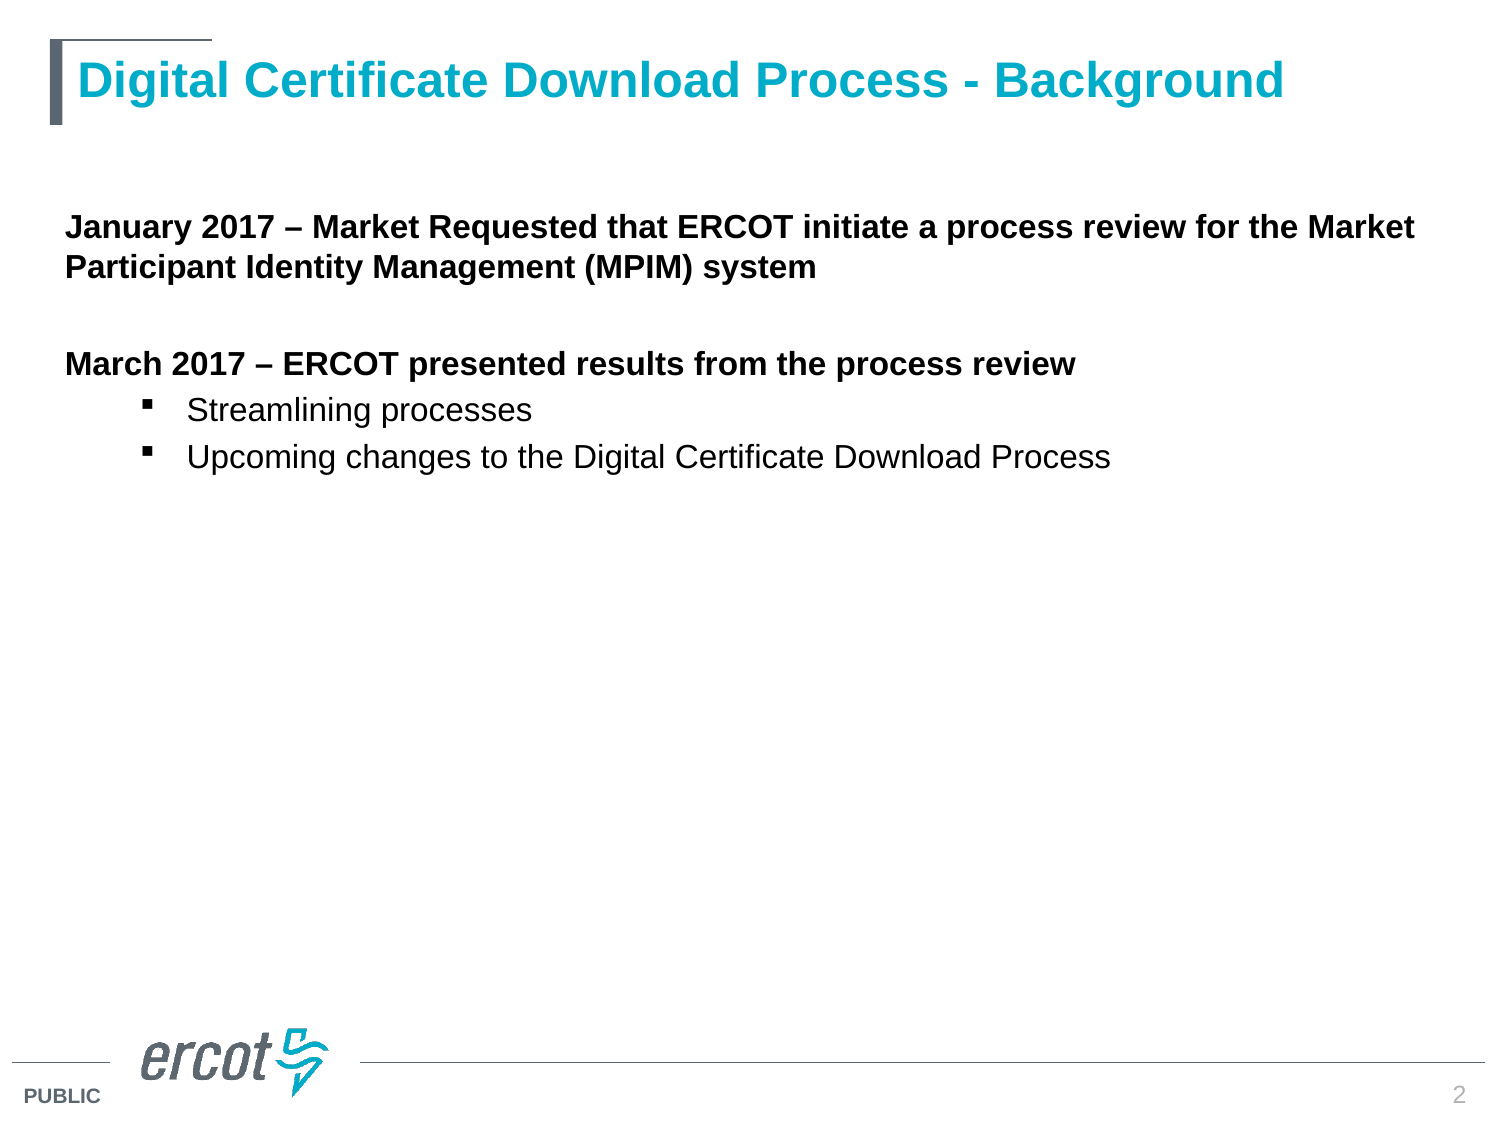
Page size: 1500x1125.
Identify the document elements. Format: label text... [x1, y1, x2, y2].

slide_number 2 [1437, 1076, 1475, 1112]
title Digital Certificate Download Process - Background [62, 39, 1450, 138]
list January 2017 – Market Requested that ERCOT initiate a process review for the Market Participant Identity Management (MPIM) system March 2017 – ERCOT presented results from the process review Streamlining processes Upcoming changes to the Digital Certificate Download Process [50, 149, 1450, 1038]
picture [137, 1038, 332, 1100]
